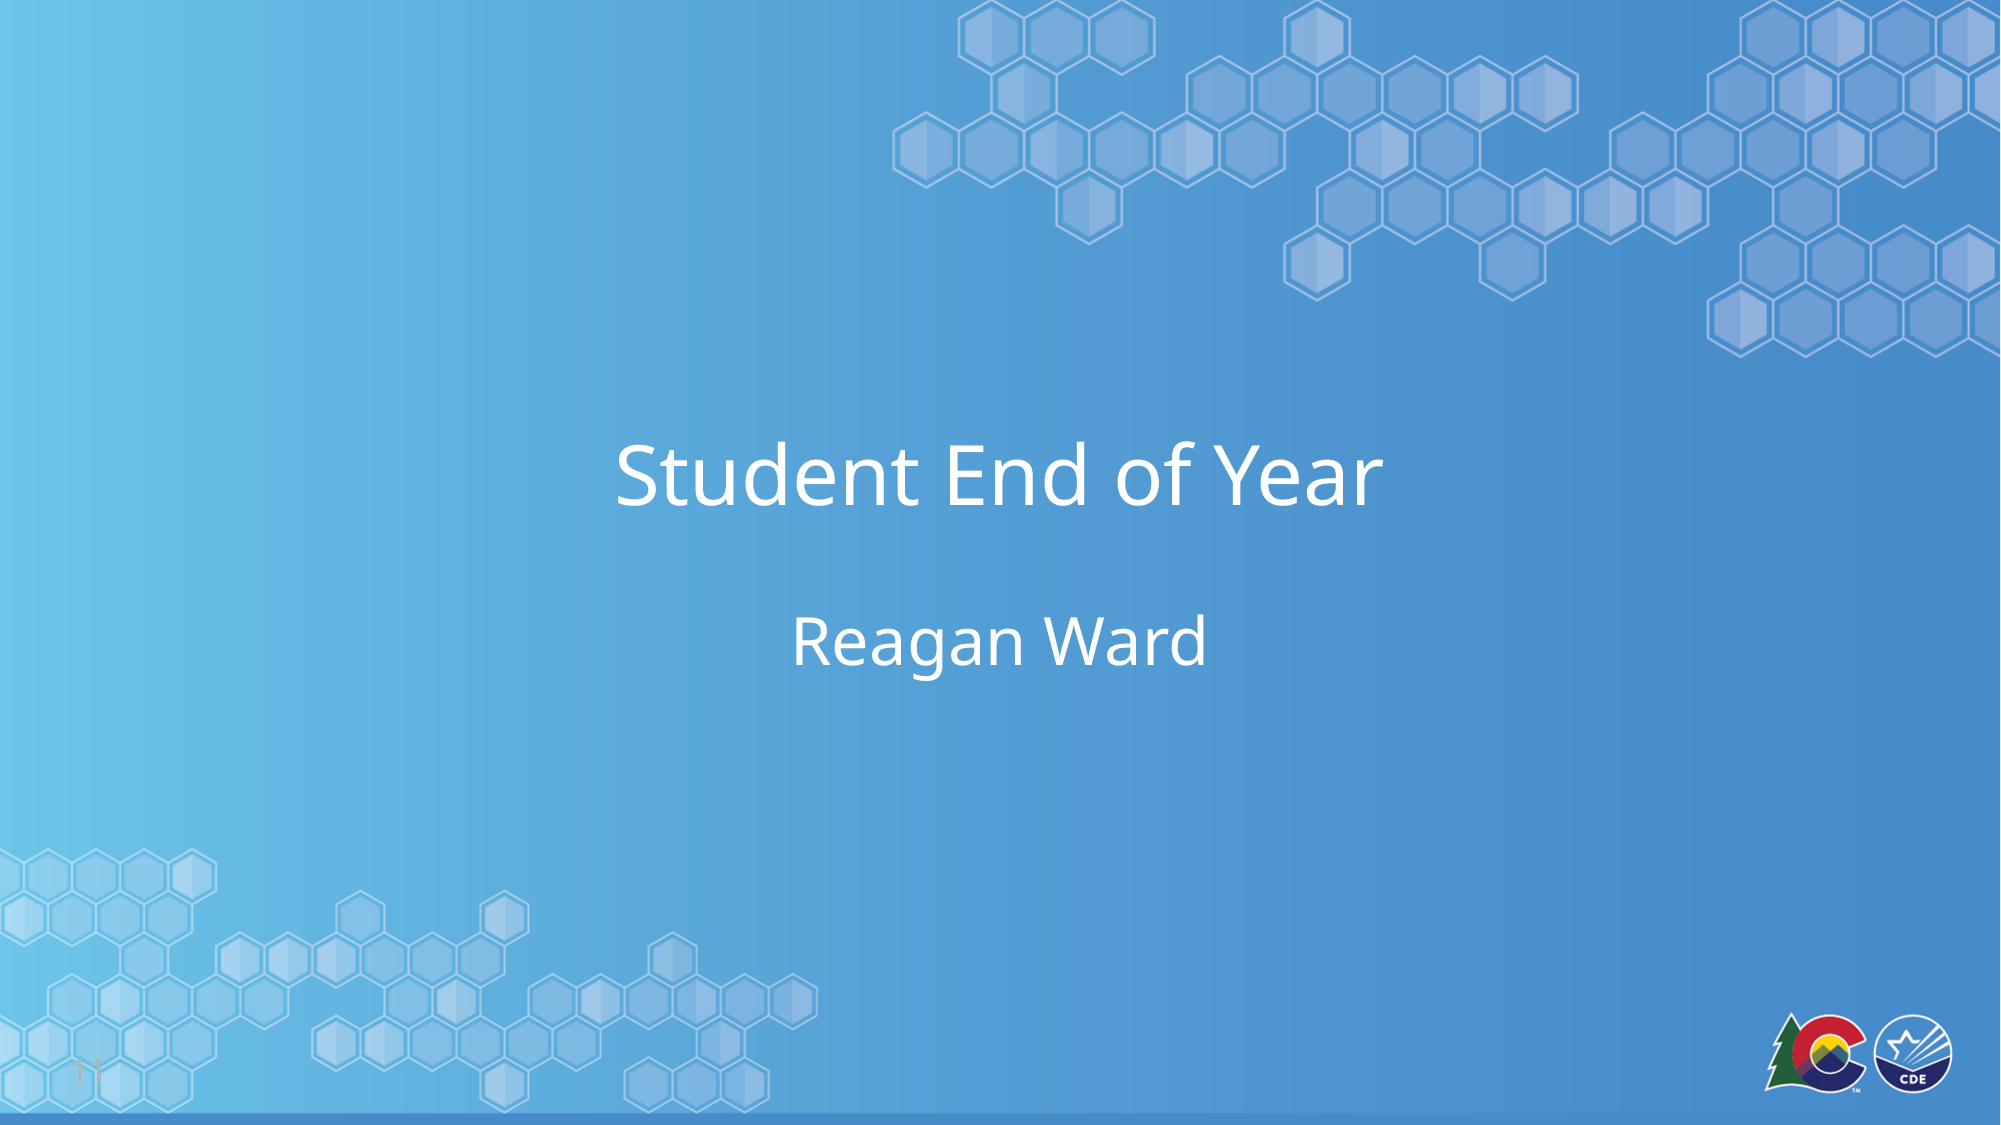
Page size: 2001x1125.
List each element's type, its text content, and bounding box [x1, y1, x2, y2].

slide_number 11 [54, 1042, 191, 1103]
list Reagan Ward [0, 600, 2000, 775]
title Student End of Year [0, 425, 2000, 600]
picture [0, 0, 2001, 1125]
